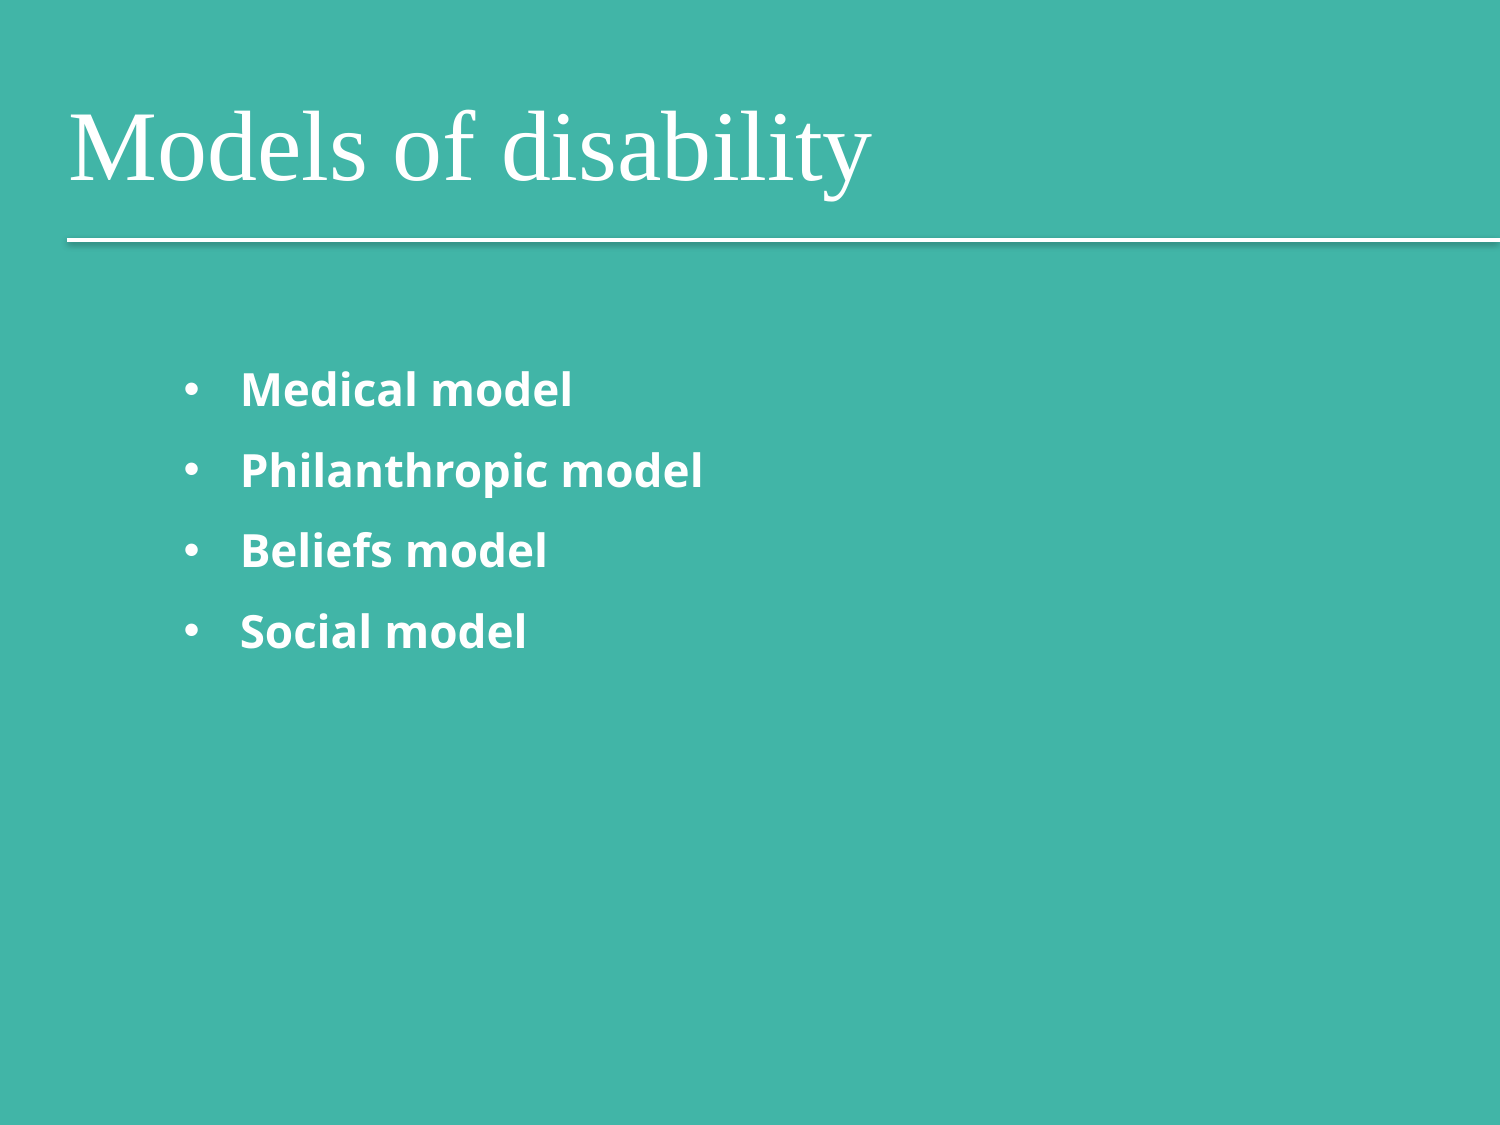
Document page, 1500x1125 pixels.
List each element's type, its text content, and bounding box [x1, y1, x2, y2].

text_box Models of disability [53, 43, 1053, 260]
list Medical model Philanthropic model Beliefs model Social model [168, 336, 1356, 1080]
